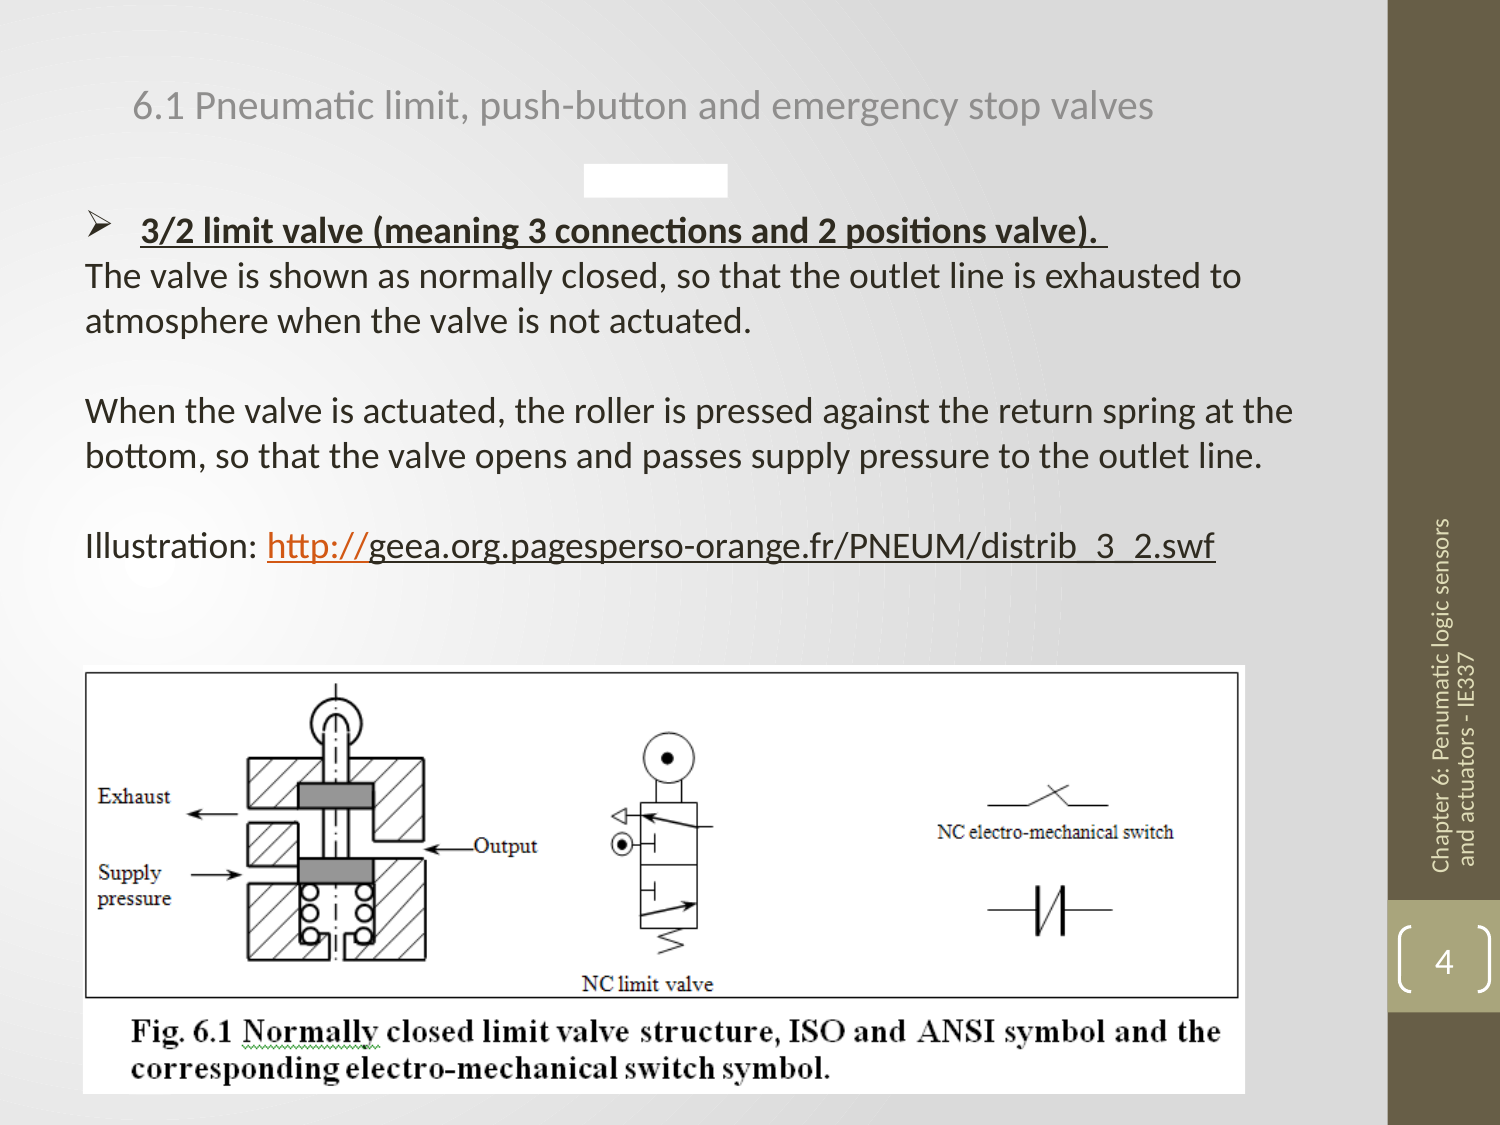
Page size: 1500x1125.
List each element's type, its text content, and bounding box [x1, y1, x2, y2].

picture [82, 664, 1246, 1095]
slide_number 4 [1397, 925, 1492, 994]
text_box 3/2 limit valve (meaning 3 connections and 2 positions valve). The valve is shown as normally closed, so that the outlet line is exhausted to atmosphere when the valve is not actuated. When the valve is actuated, the roller is pressed against the return spring at the bottom, so that the valve opens and passes supply pressure to the outlet line. Illustration: http://geea.org.pagesperso-orange.fr/PNEUM/distrib_3_2.swf [70, 140, 1346, 632]
subtitle 6.1 Pneumatic limit, push-button and emergency stop valves [117, 70, 1325, 140]
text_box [583, 163, 1236, 657]
footer Chapter 6: Penumatic logic sensors and actuators - IE337 [1408, 500, 1469, 889]
